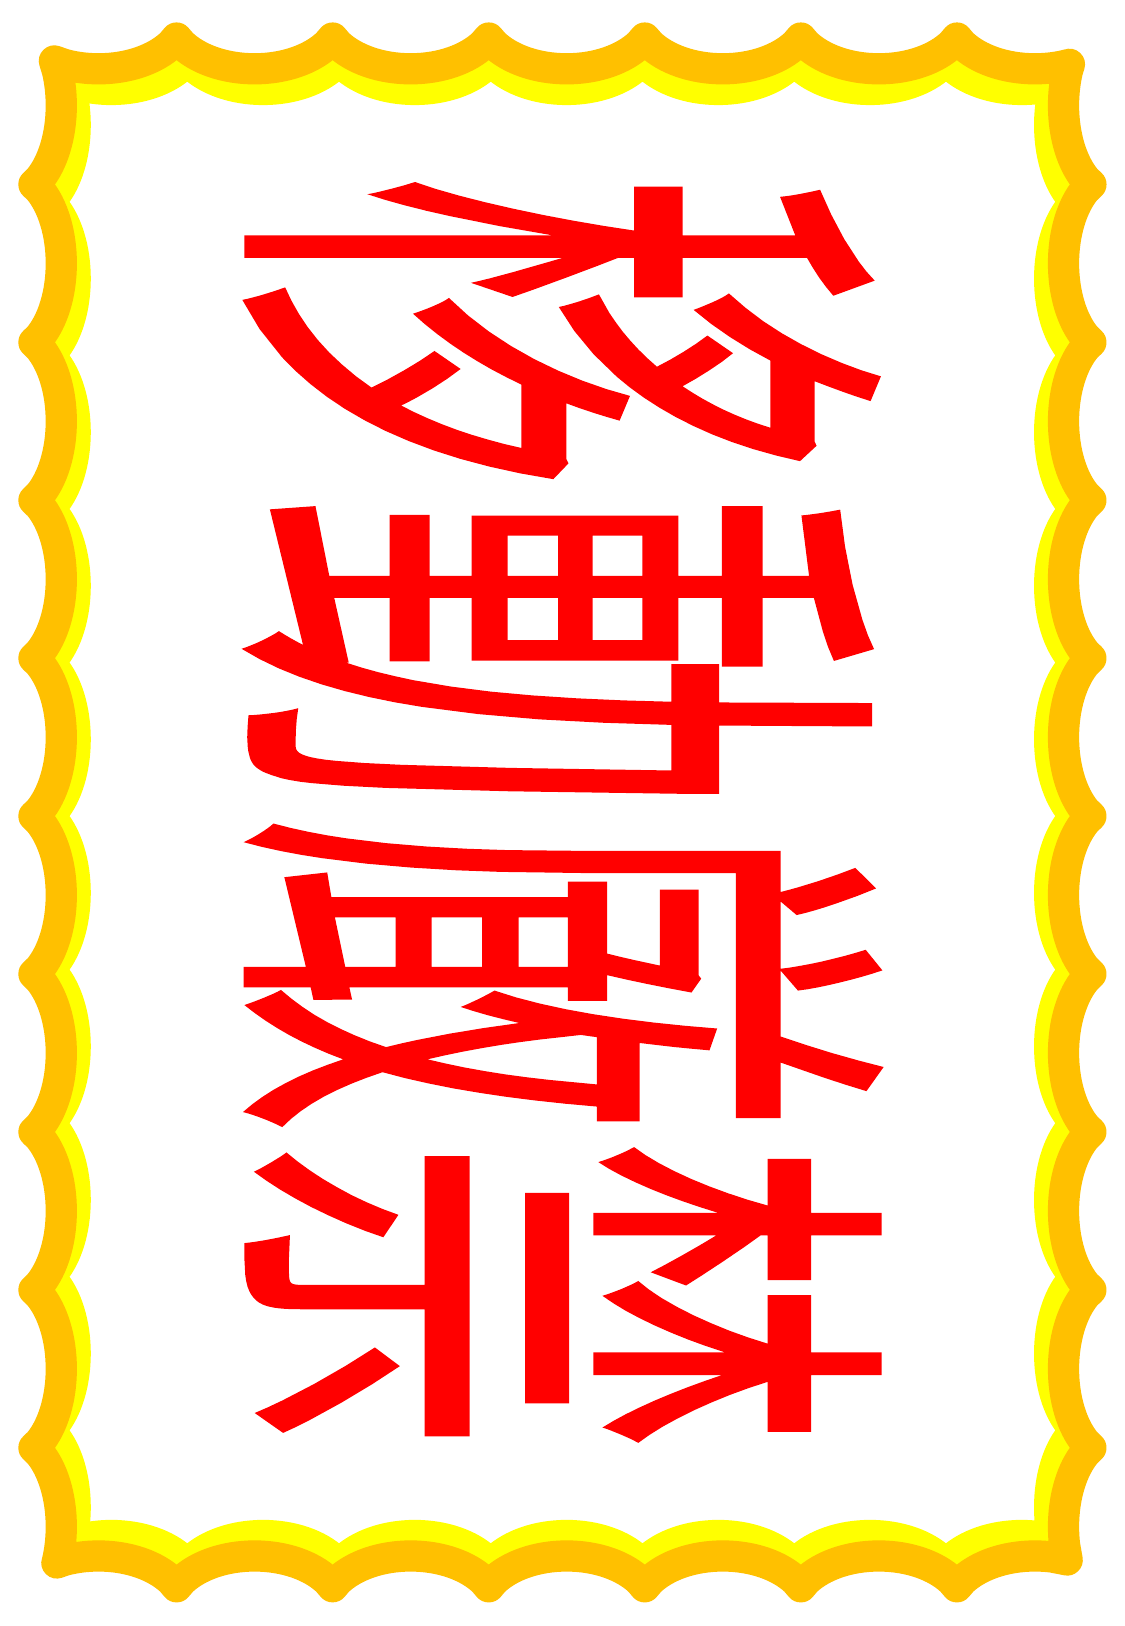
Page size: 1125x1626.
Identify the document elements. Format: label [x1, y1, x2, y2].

text_box [33, 37, 1092, 1588]
